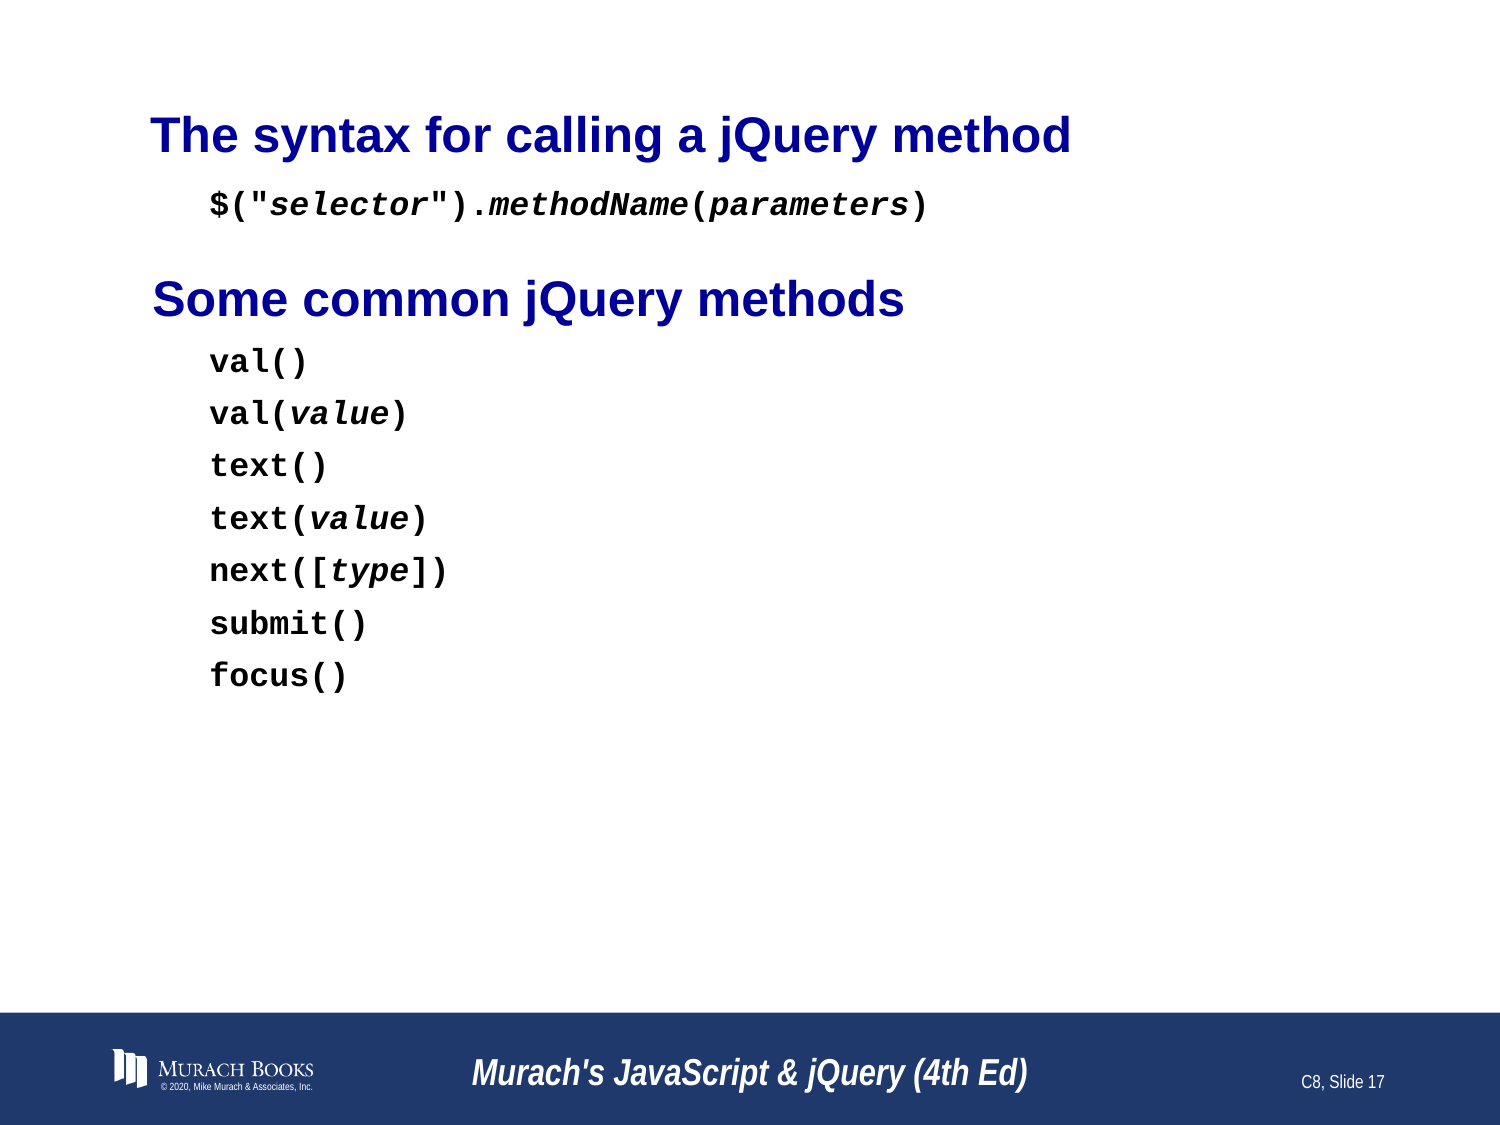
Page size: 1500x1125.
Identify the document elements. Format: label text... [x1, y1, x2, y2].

slide_number Murach's JavaScript & jQuery (4th Ed) [463, 1025, 1050, 1100]
title The syntax for calling a jQuery method [150, 102, 1350, 164]
footer © 2020, Mike Murach & Associates, Inc. [12, 1025, 463, 1100]
list $("selector").methodName(parameters) Some common jQuery methods val() val(value) text() text(value) next([type]) submit() focus() [137, 174, 1350, 975]
slide_number C8, Slide 17 [1087, 1025, 1400, 1100]
